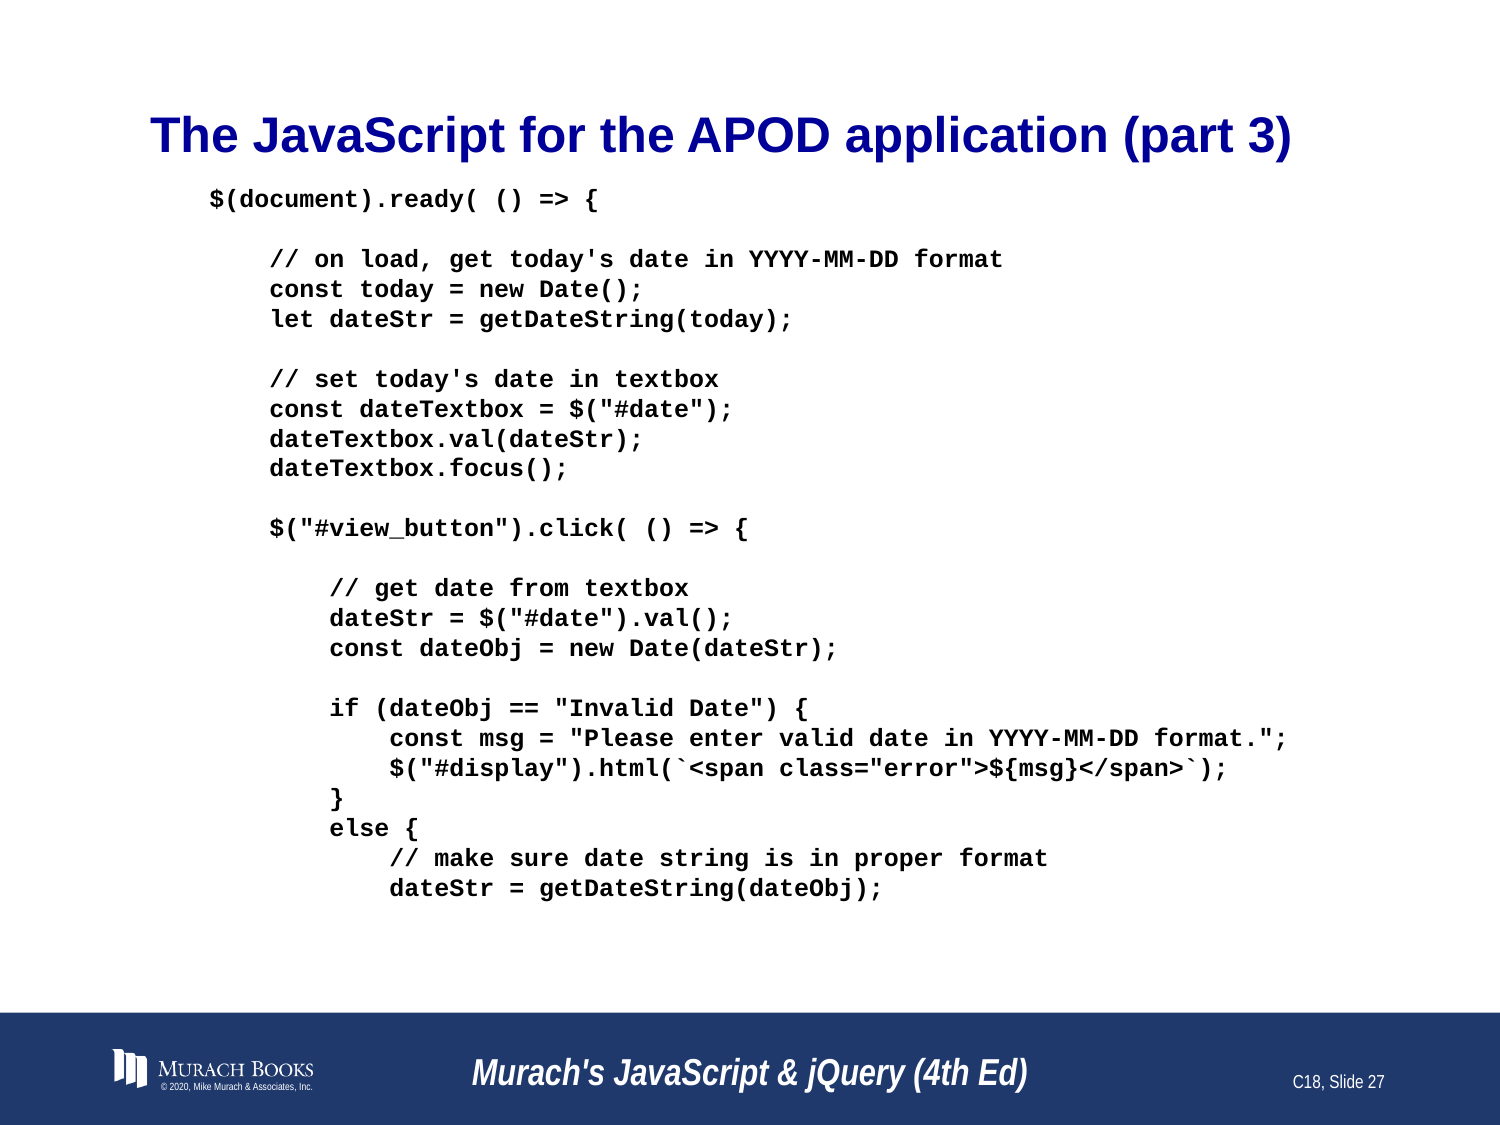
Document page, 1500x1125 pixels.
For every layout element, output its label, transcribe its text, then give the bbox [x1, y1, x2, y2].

slide_number C18, Slide 27 [1087, 1025, 1400, 1100]
list $(document).ready( () => { // on load, get today's date in YYYY-MM-DD format const today = new Date(); let dateStr = getDateString(today); // set today's date in textbox const dateTextbox = $("#date"); dateTextbox.val(dateStr); dateTextbox.focus(); $("#view_button").click( () => { // get date from textbox dateStr = $("#date").val(); const dateObj = new Date(dateStr); if (dateObj == "Invalid Date") { const msg = "Please enter valid date in YYYY-MM-DD format."; $("#display").html(`<span class="error">${msg}</span>`); } else { // make sure date string is in proper format dateStr = getDateString(dateObj); [137, 174, 1350, 975]
footer © 2020, Mike Murach & Associates, Inc. [12, 1025, 463, 1100]
slide_number Murach's JavaScript & jQuery (4th Ed) [463, 1025, 1050, 1100]
title The JavaScript for the APOD application (part 3) [150, 102, 1350, 164]
